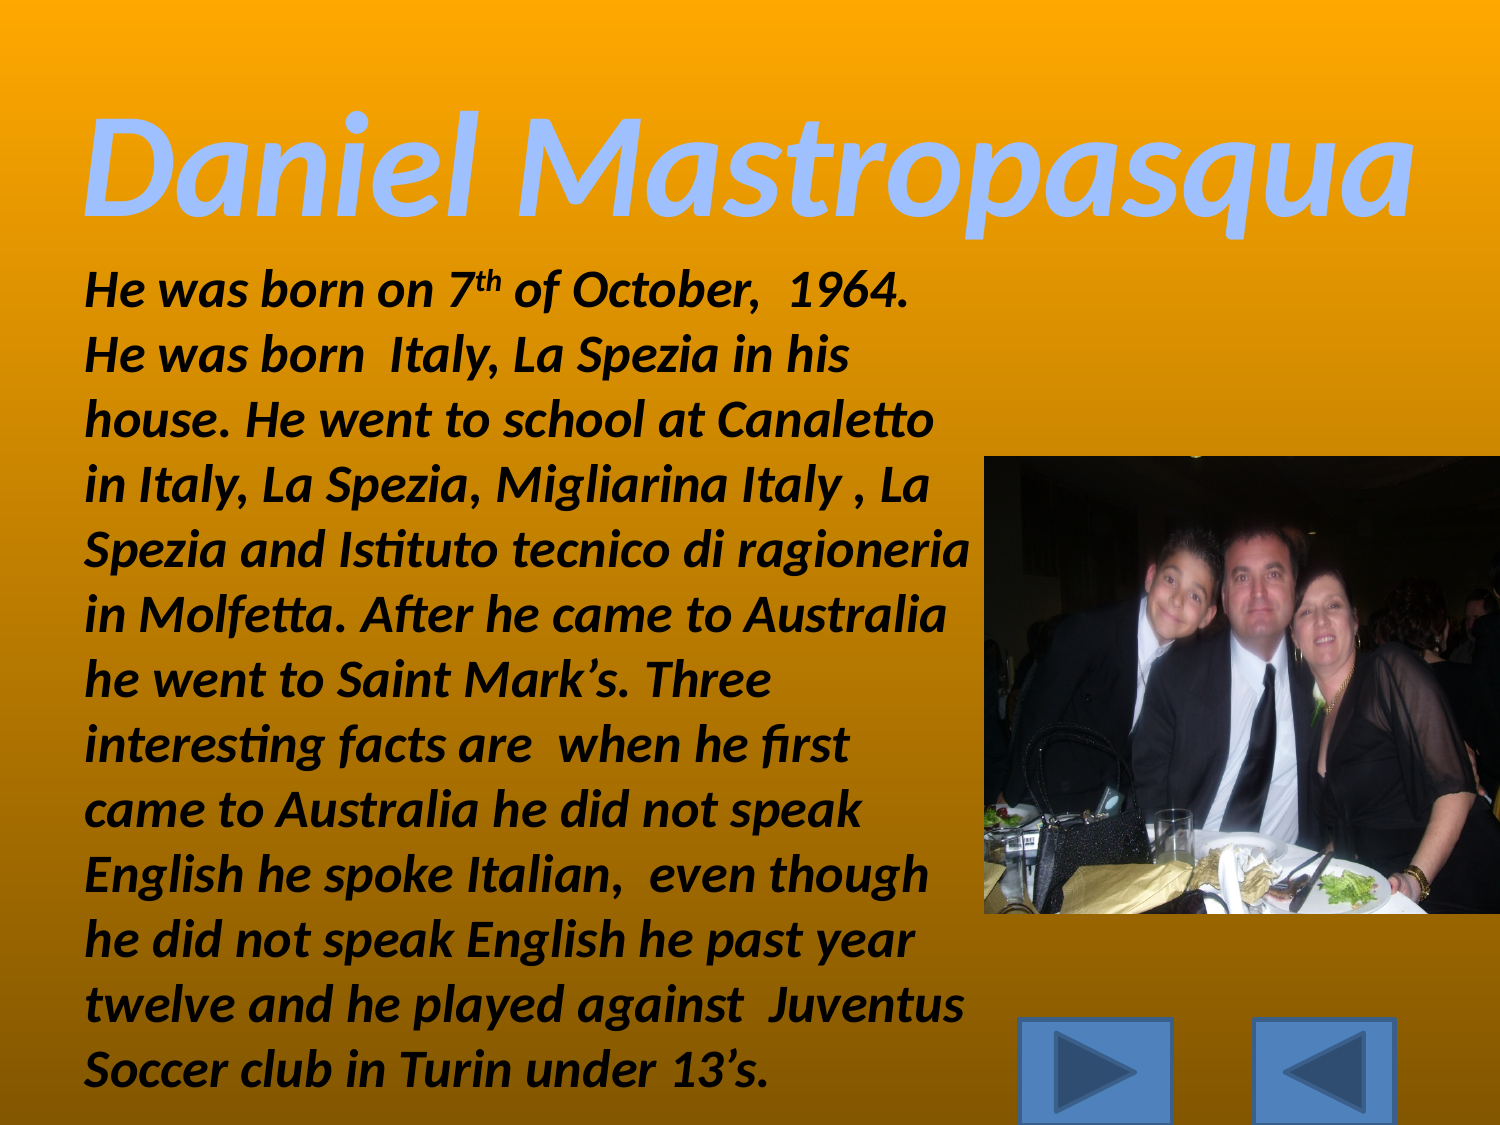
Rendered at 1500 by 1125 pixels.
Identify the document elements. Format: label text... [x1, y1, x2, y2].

text_box [1017, 1017, 1174, 1125]
picture [984, 456, 1500, 915]
text_box He was born on 7th of October, 1964. He was born Italy, La Spezia in his house. He went to school at Canaletto in Italy, La Spezia, Migliarina Italy , La Spezia and Istituto tecnico di ragioneria in Molfetta. After he came to Australia he went to Saint Mark’s. Three interesting facts are when he first came to Australia he did not speak English he spoke Italian, even though he did not speak English he past year twelve and he played against Juventus Soccer club in Turin under 13’s. [70, 246, 997, 1106]
text_box Daniel Mastropasqua [65, 58, 1436, 254]
text_box [1252, 1017, 1397, 1125]
